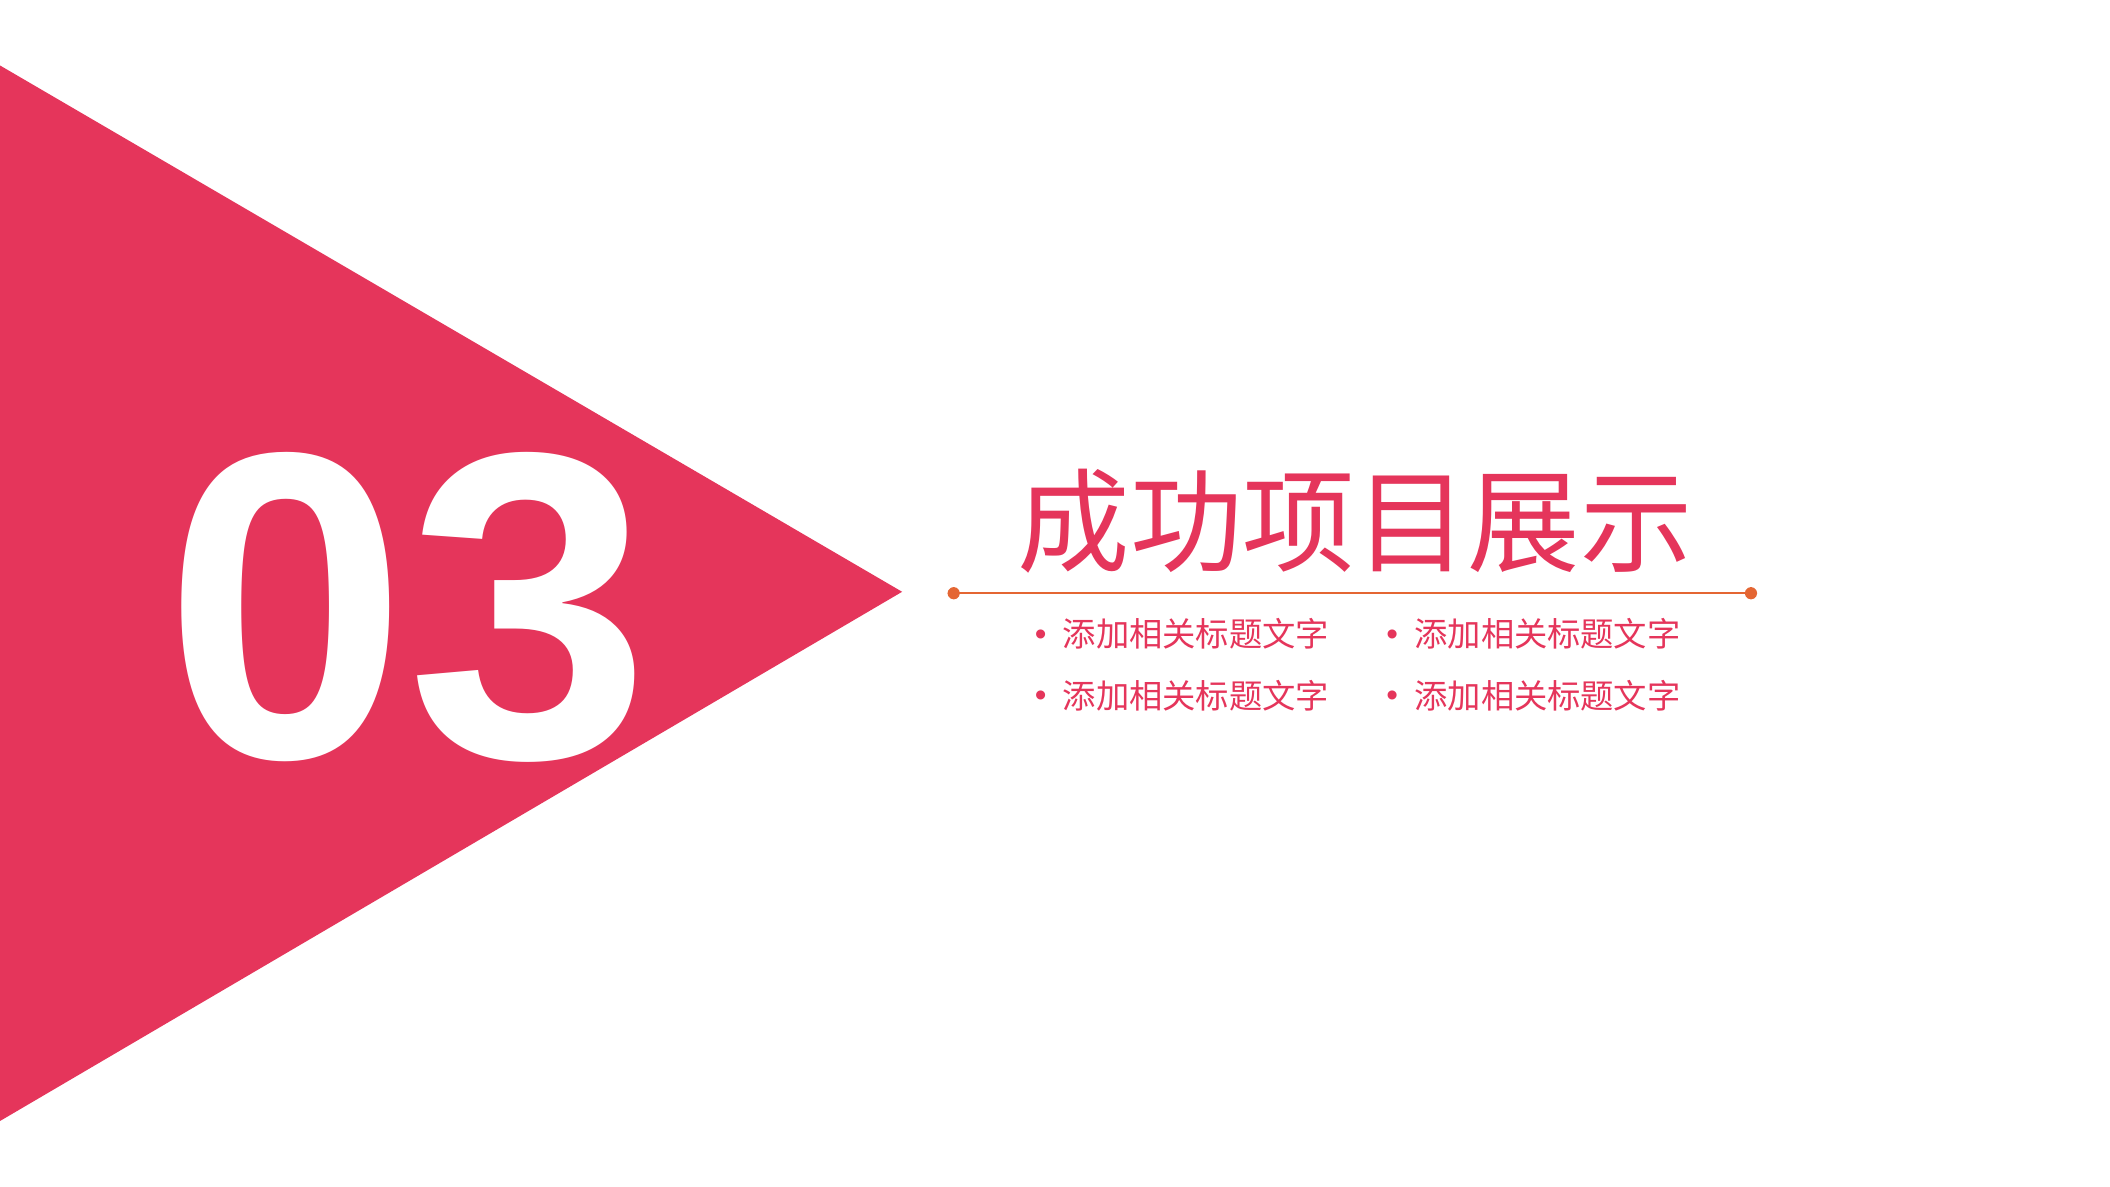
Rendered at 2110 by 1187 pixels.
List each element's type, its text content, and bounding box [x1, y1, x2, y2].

text_box 添加相关标题文字 [1371, 606, 1696, 661]
text_box 添加相关标题文字 [1019, 667, 1344, 723]
text_box [0, 65, 469, 1121]
text_box [772, 515, 903, 669]
text_box 添加相关标题文字 [1019, 606, 1344, 661]
text_box 成功项目展示 [1017, 450, 1751, 586]
text_box 添加相关标题文字 [1371, 667, 1696, 723]
text_box 03 [44, 320, 772, 846]
